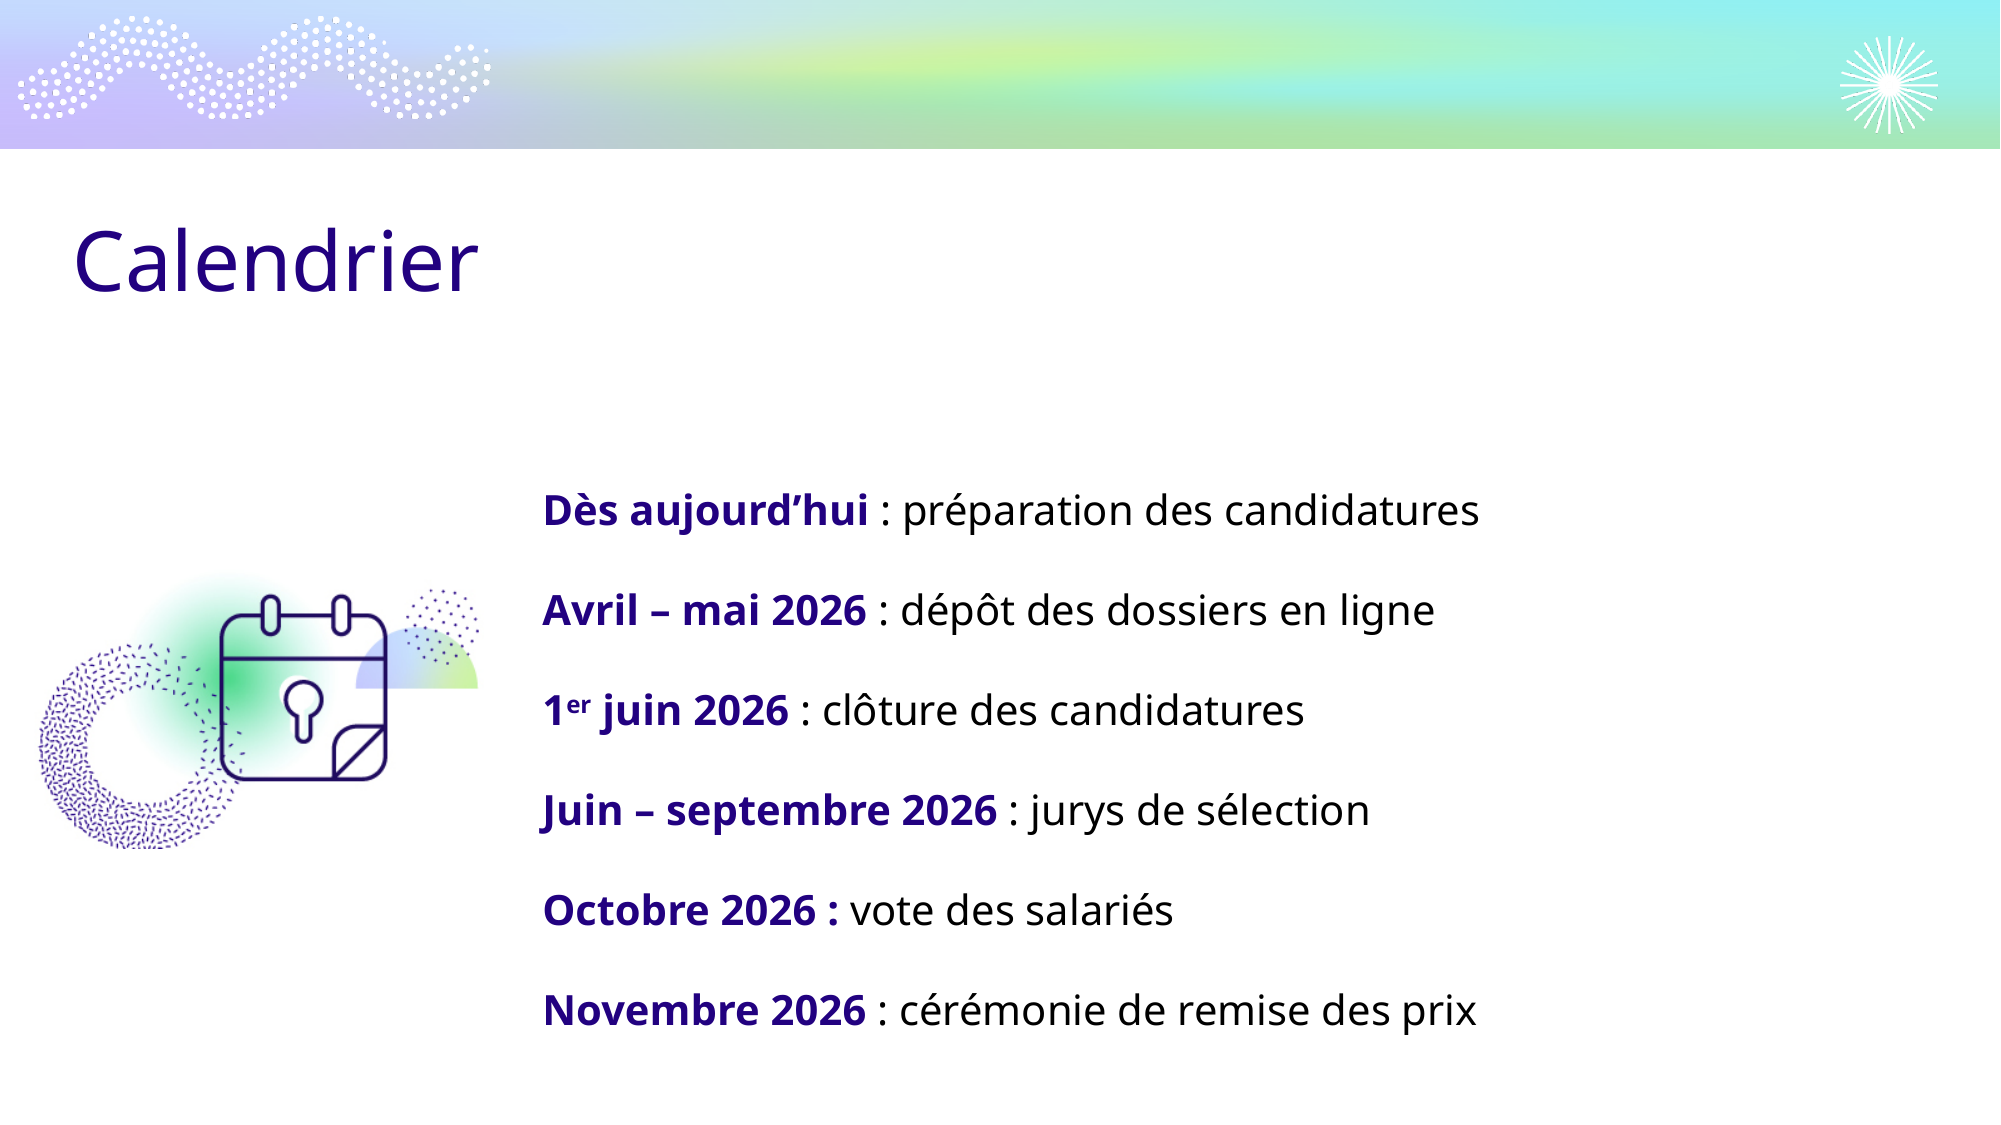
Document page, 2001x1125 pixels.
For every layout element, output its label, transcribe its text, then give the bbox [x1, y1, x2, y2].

picture [0, 0, 2000, 150]
picture [23, 546, 484, 849]
text_box Calendrier [57, 200, 2000, 316]
text_box Dès aujourd’hui : préparation des candidatures Avril – mai 2026 : dépôt des dossiers en ligne 1er juin 2026 : clôture des candidatures Juin – septembre 2026 : jurys de sélection Octobre 2026 : vote des salariés Novembre 2026 : cérémonie de remise des prix [527, 426, 1827, 1042]
